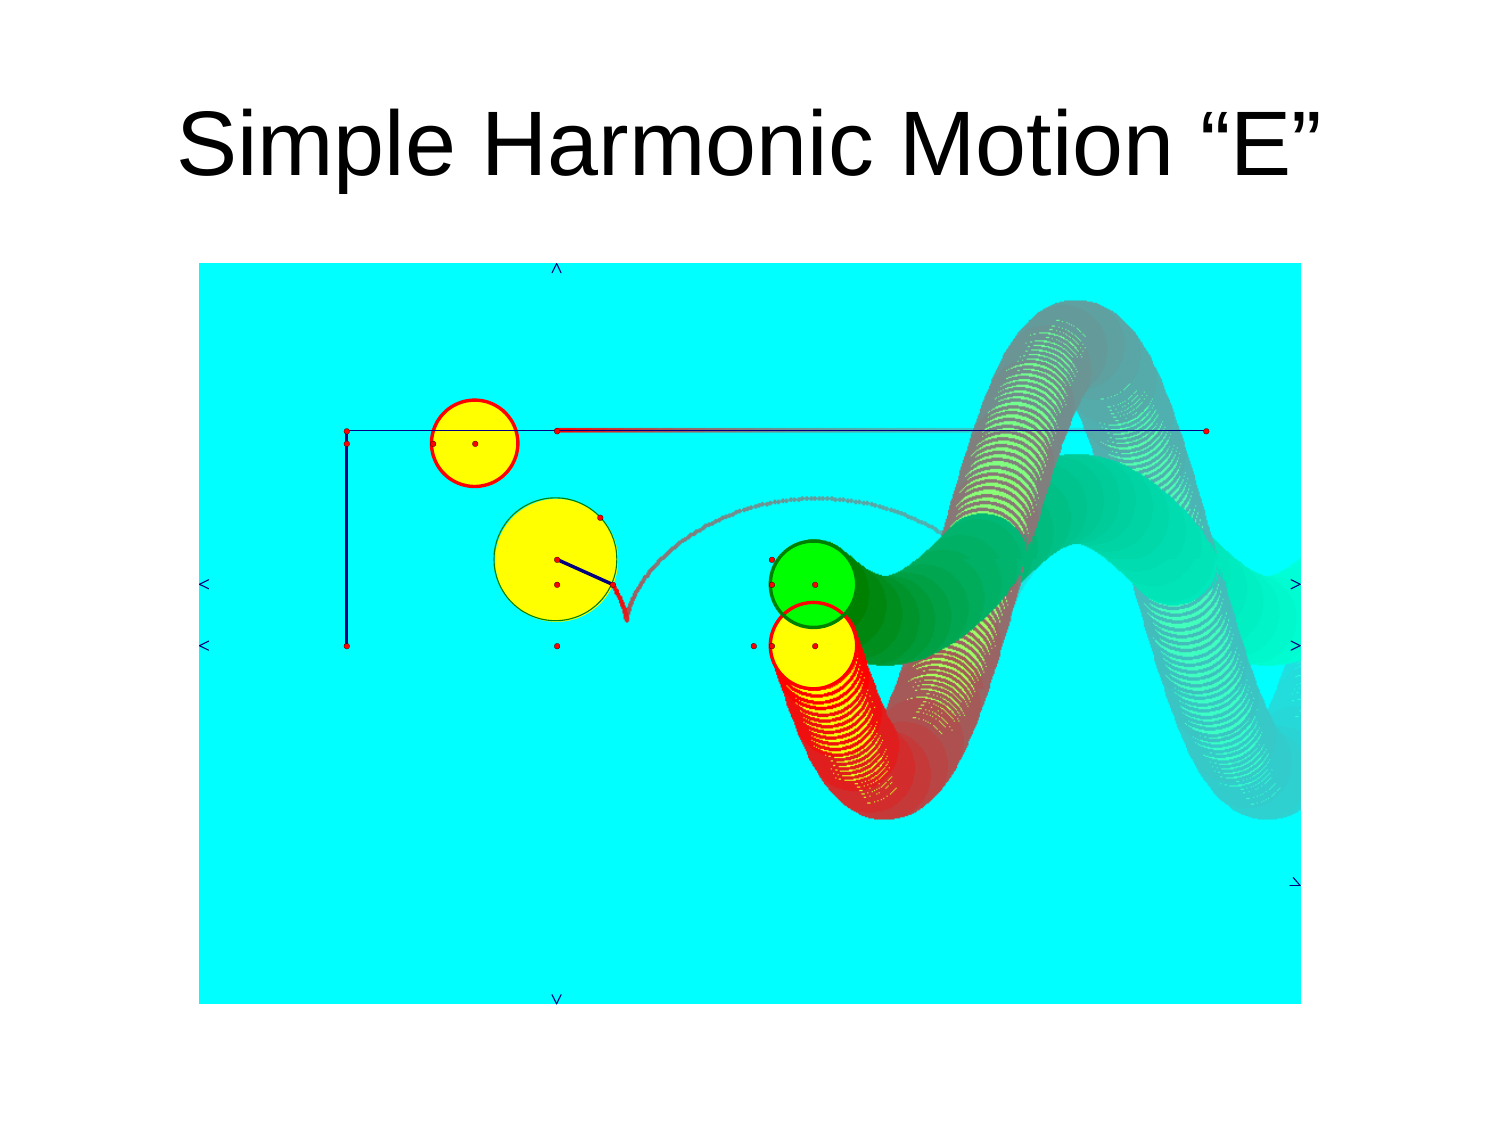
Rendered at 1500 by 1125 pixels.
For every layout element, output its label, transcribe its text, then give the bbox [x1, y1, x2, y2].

title Simple Harmonic Motion “E” [74, 44, 1426, 233]
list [198, 262, 1302, 1006]
